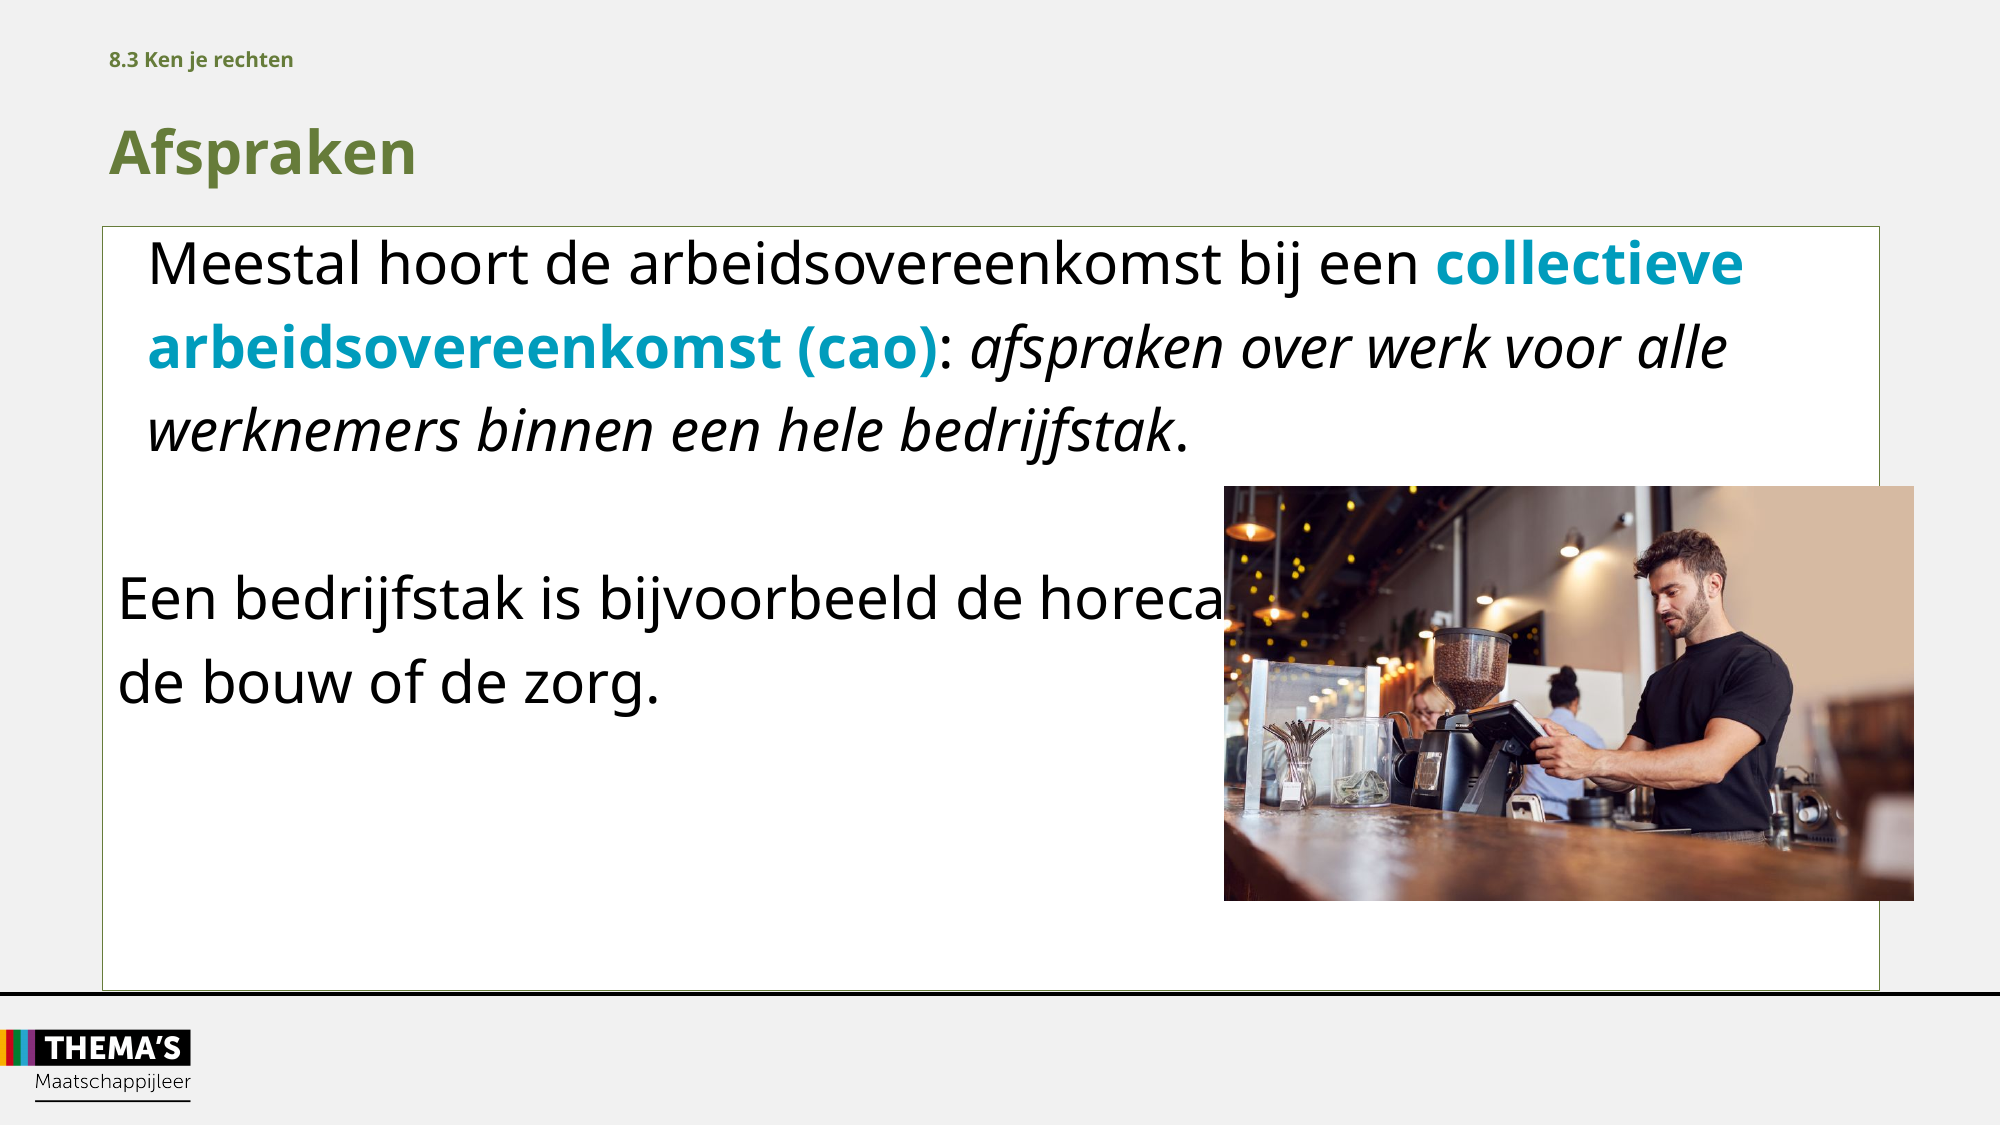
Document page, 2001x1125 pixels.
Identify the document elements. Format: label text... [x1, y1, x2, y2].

picture [0, 993, 203, 1125]
picture [1224, 486, 1914, 901]
list Afspraken [94, 114, 1879, 205]
list 8.3 Ken je rechten [94, 33, 941, 88]
list Meestal hoort de arbeidsovereenkomst bij een collectieve arbeidsovereenkomst (cao): afspraken over werk voor alle werknemers binnen een hele bedrijfstak. Een bedrijfstak is bijvoorbeeld de horeca, de bouw of de zorg. [102, 226, 1880, 991]
